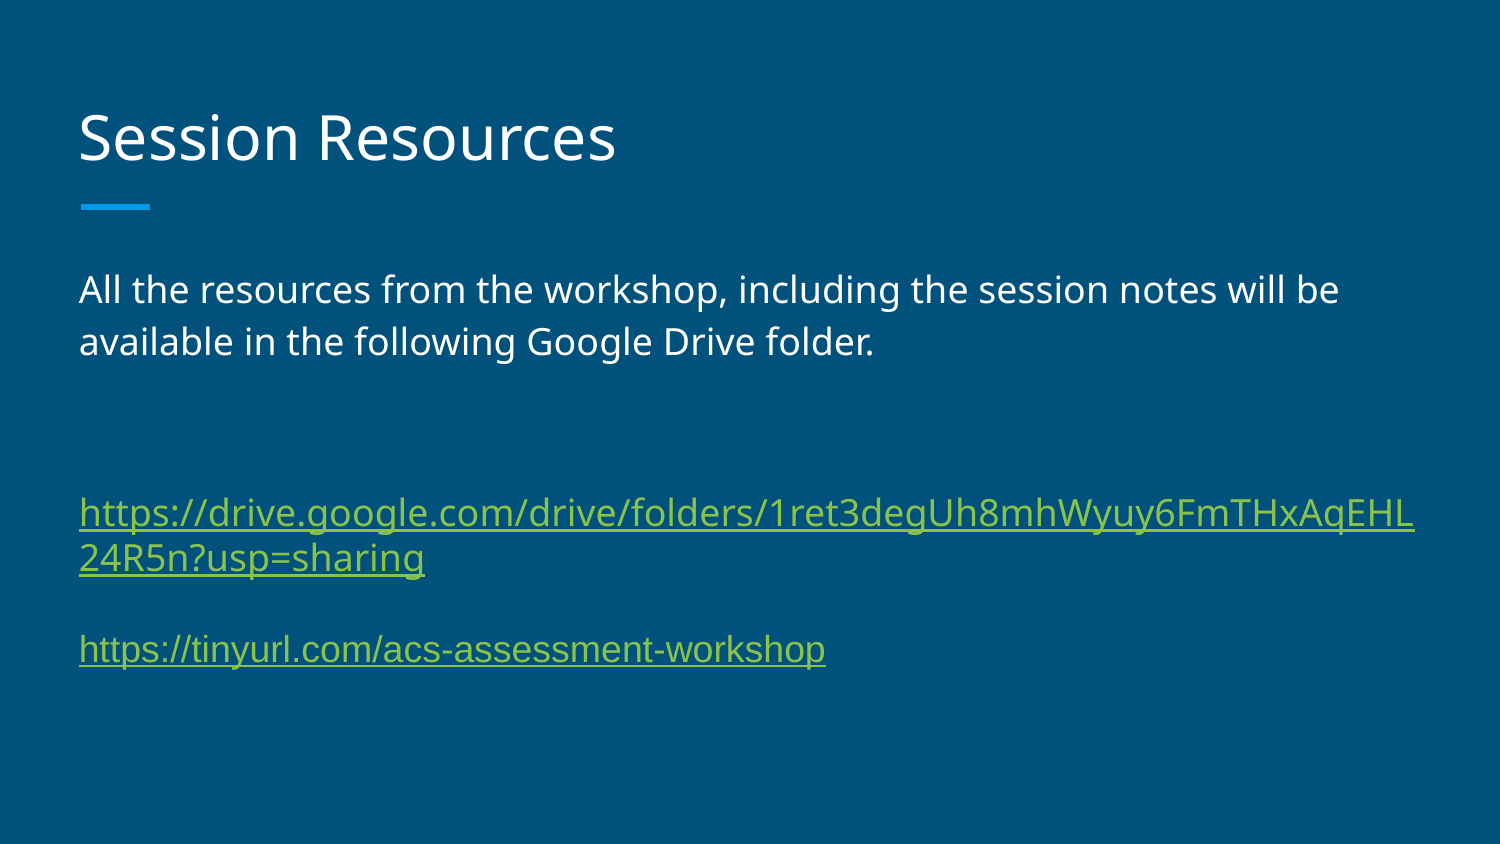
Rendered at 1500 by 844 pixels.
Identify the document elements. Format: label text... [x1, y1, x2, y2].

list All the resources from the workshop, including the session notes will be available in the following Google Drive folder. https://drive.google.com/drive/folders/1ret3degUh8mhWyuy6FmTHxAqEHL24R5n?usp=sharing https://tinyurl.com/acs-assessment-workshop [63, 244, 1437, 750]
title Session Resources [63, 75, 1437, 188]
